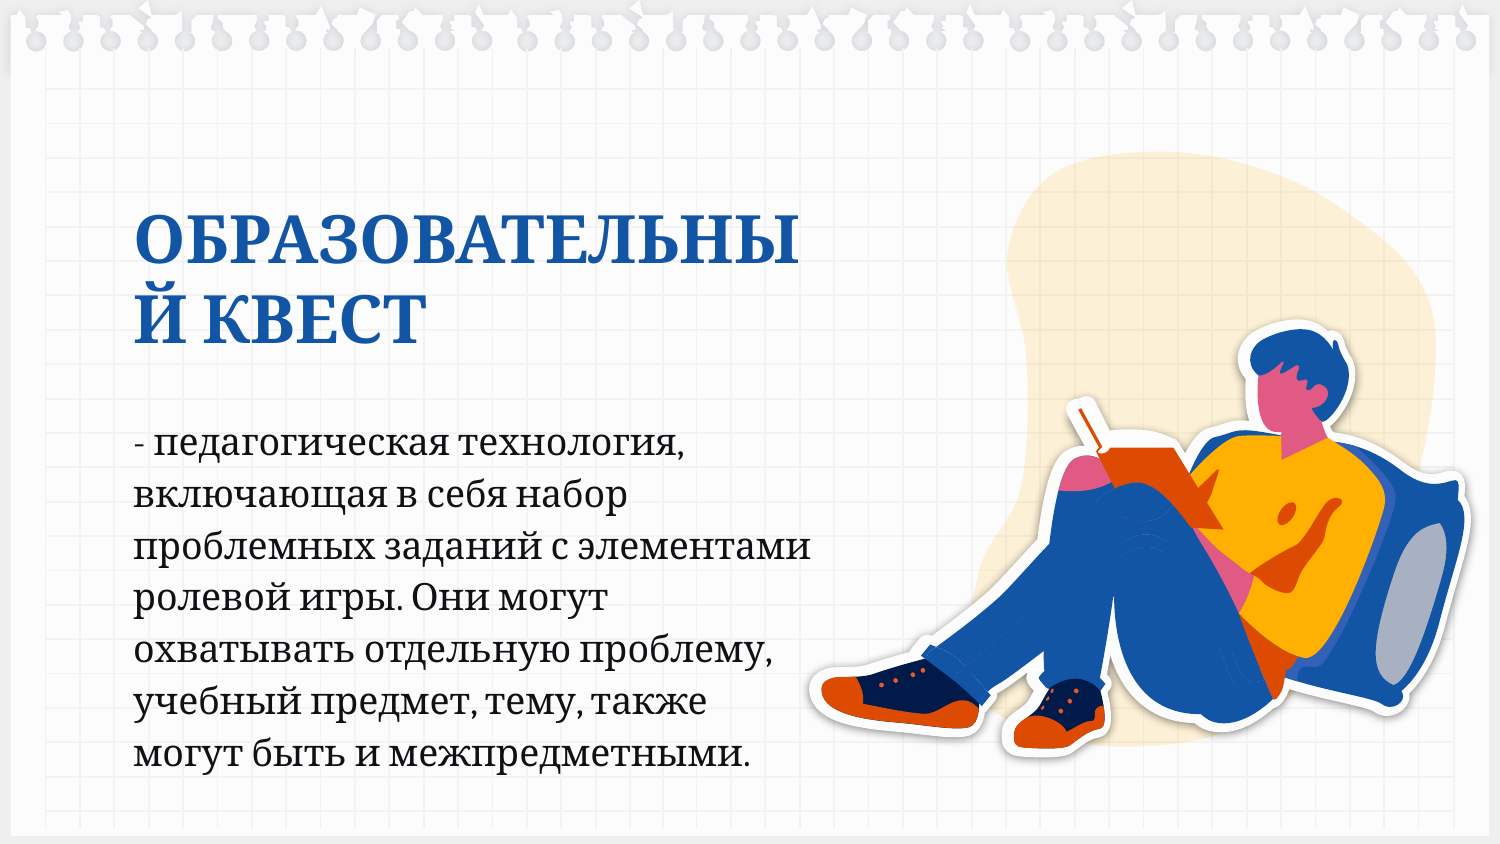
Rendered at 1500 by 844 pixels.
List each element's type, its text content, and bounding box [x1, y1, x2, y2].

list - педагогическая технология, включающая в себя набор проблемных заданий с элементами ролевой игры. Они могут охватывать отдельную проблему, учебный предмет, тему, также могут быть и межпредметными. [118, 396, 826, 629]
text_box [831, 315, 1472, 760]
title ОБРАЗОВАТЕЛЬНЫЙ КВЕСТ [118, 277, 830, 372]
text_box [1006, 151, 1433, 313]
